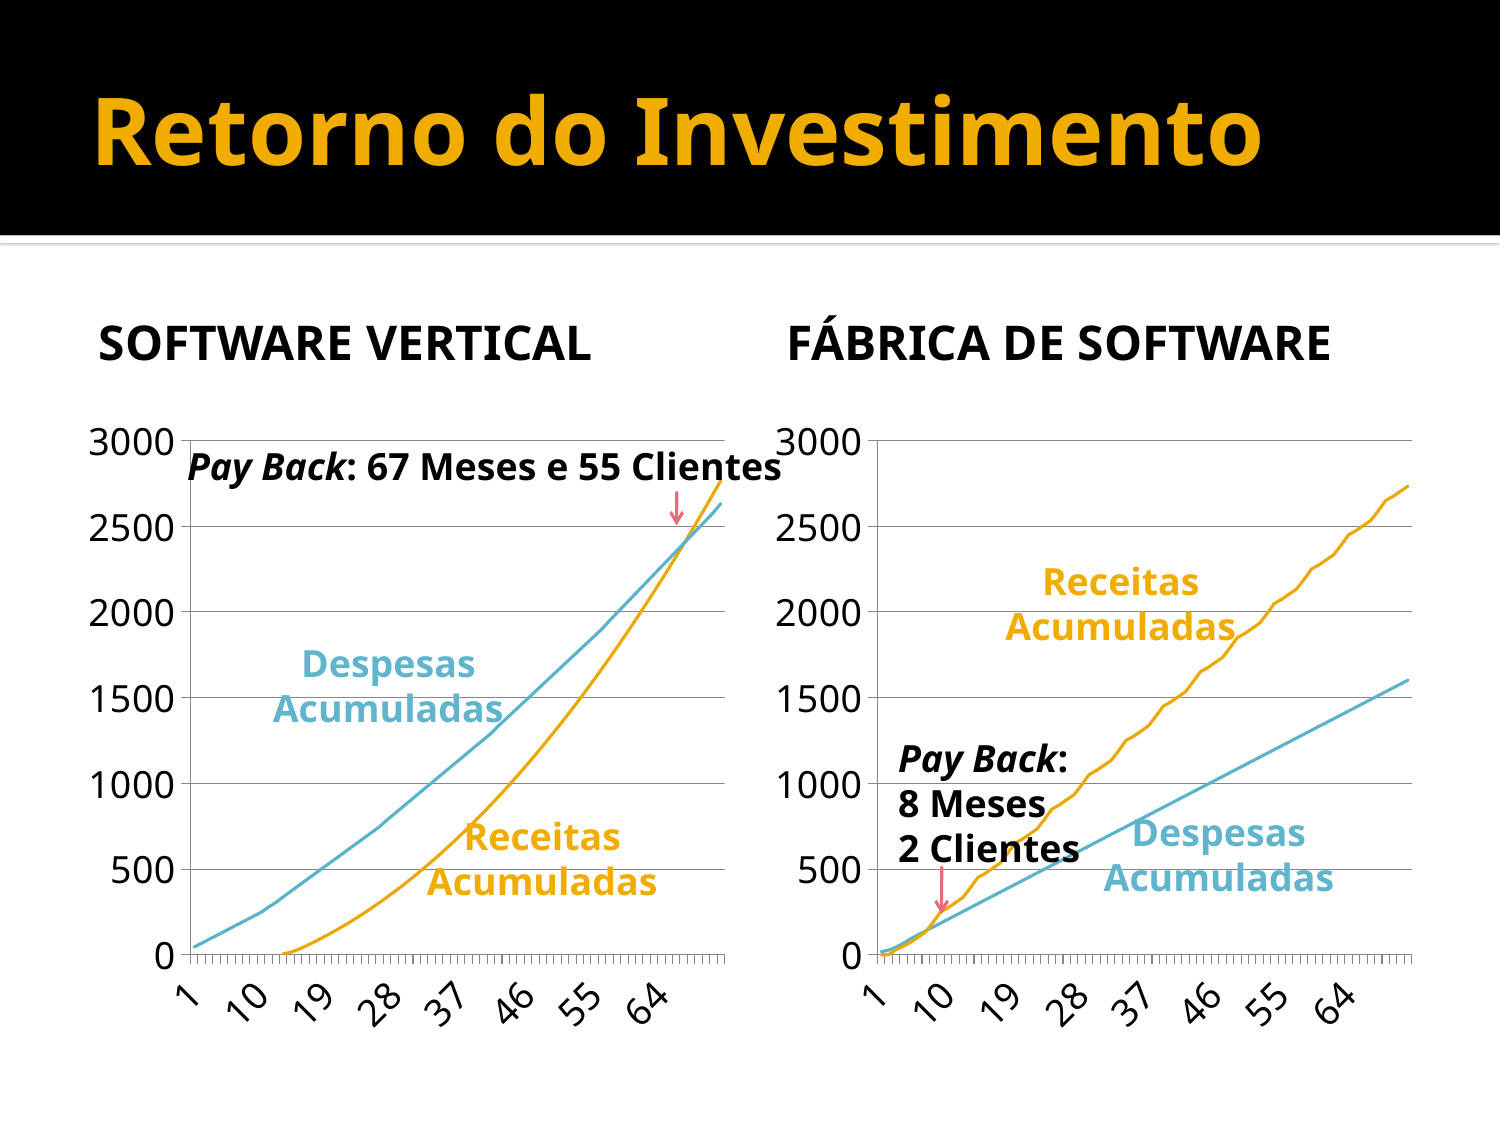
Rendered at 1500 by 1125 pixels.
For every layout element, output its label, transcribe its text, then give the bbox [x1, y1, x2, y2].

title Retorno do Investimento [75, 24, 1425, 231]
list SOFTWARE VERTICAL [75, 278, 738, 396]
list FÁBRICA DE SOFTWARE [761, 278, 1425, 396]
chart [74, 401, 738, 1050]
chart [761, 401, 1425, 1050]
text_box Pay Back: 67 Meses e 55 Clientes [742, 435, 756, 496]
